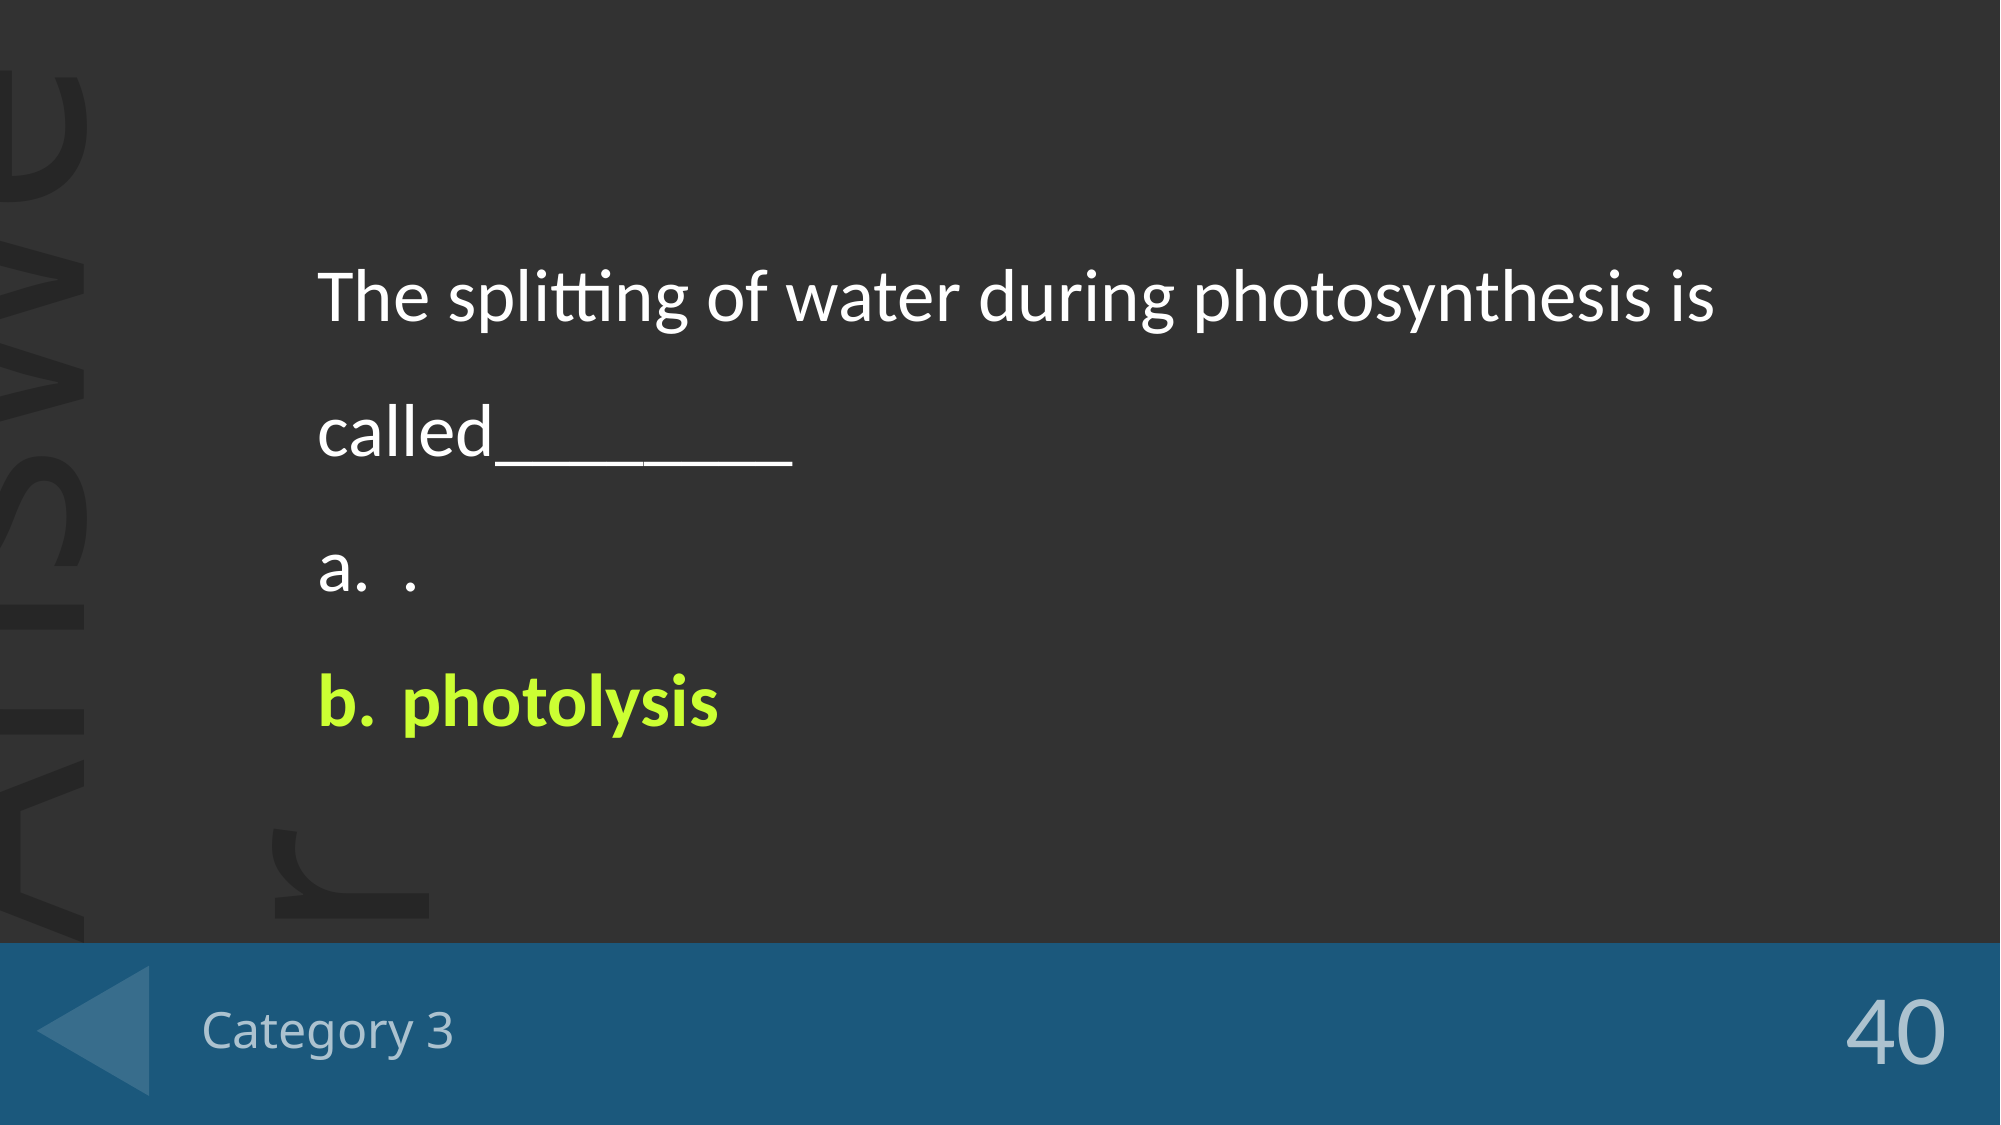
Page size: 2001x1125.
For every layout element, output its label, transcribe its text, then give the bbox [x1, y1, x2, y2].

list 40 [1494, 967, 1963, 1097]
title Category 3 [185, 967, 1494, 1097]
list The splitting of water during photosynthesis is called________ . photolysis [302, 307, 1760, 636]
